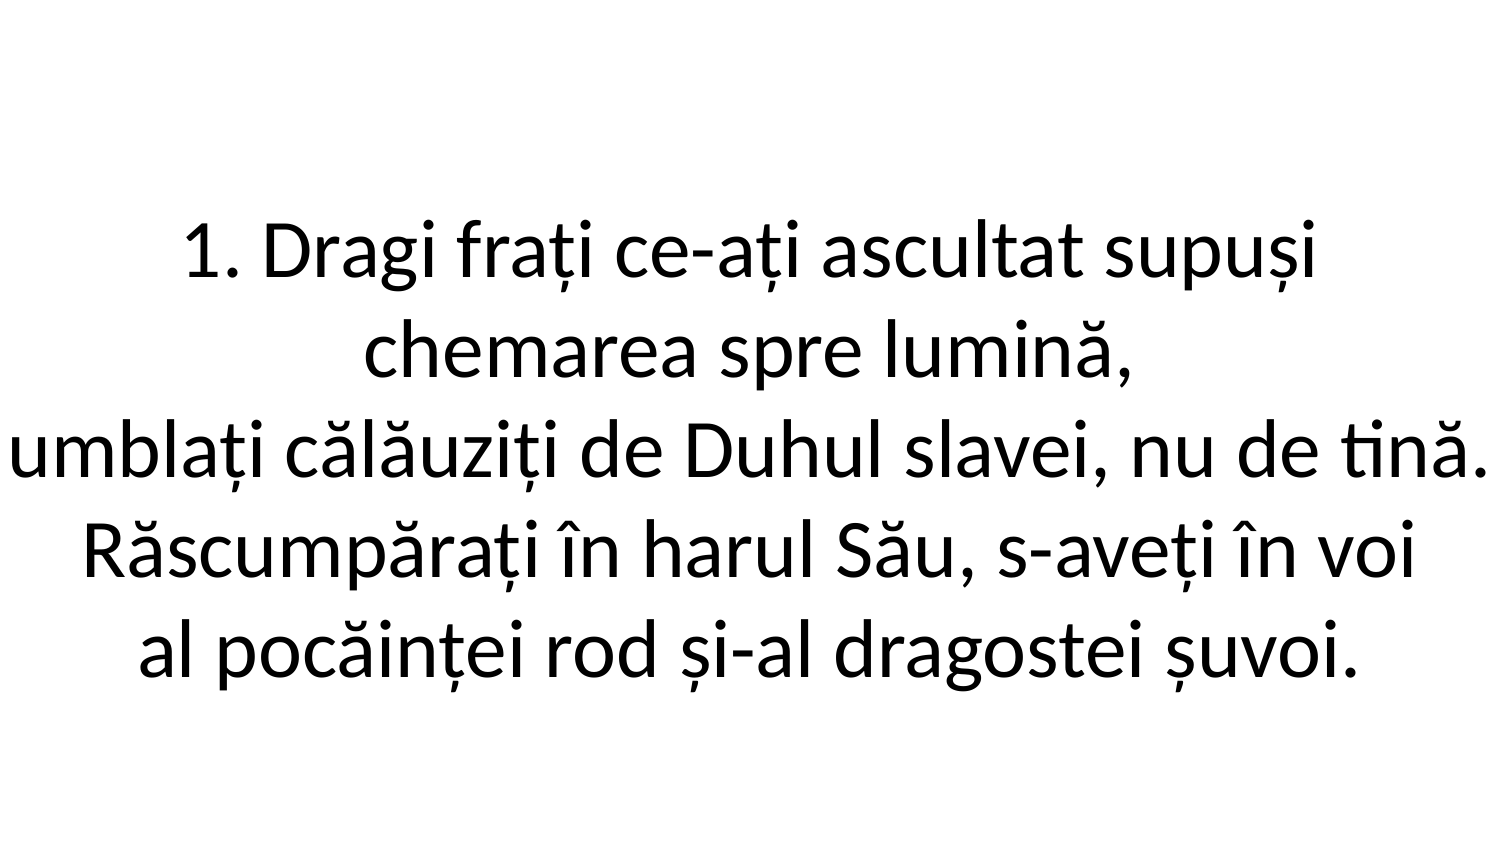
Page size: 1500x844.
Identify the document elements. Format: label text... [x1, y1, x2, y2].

text_box 1. Dragi frați ce-ați ascultat supuși chemarea spre lumină, umblați călăuziți de Duhul slavei, nu de tină. Răscumpărați în harul Său, s-aveți în voi al pocăinței rod și-al dragostei șuvoi. [0, 142, 1500, 702]
